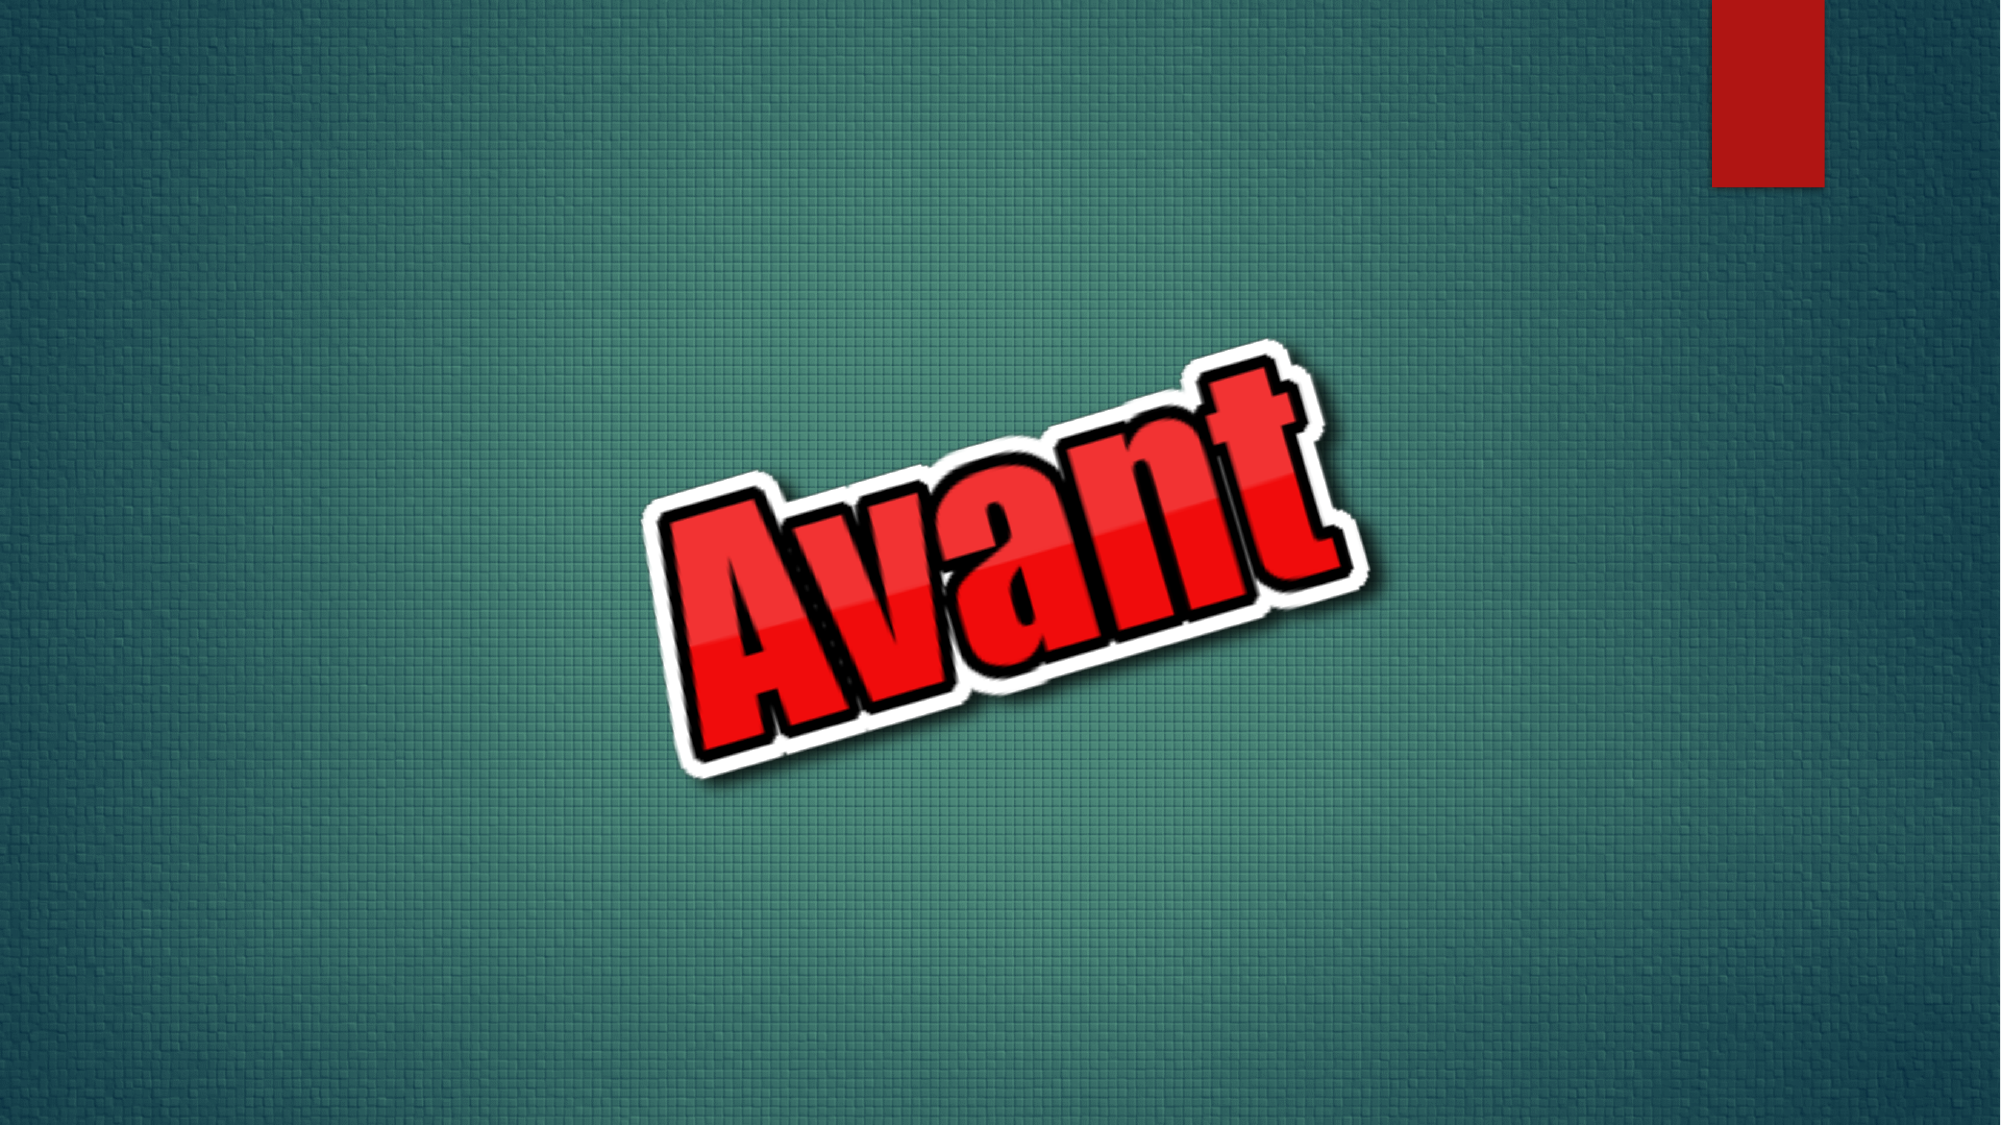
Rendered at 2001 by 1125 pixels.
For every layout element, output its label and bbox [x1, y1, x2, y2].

picture [572, 230, 1430, 863]
